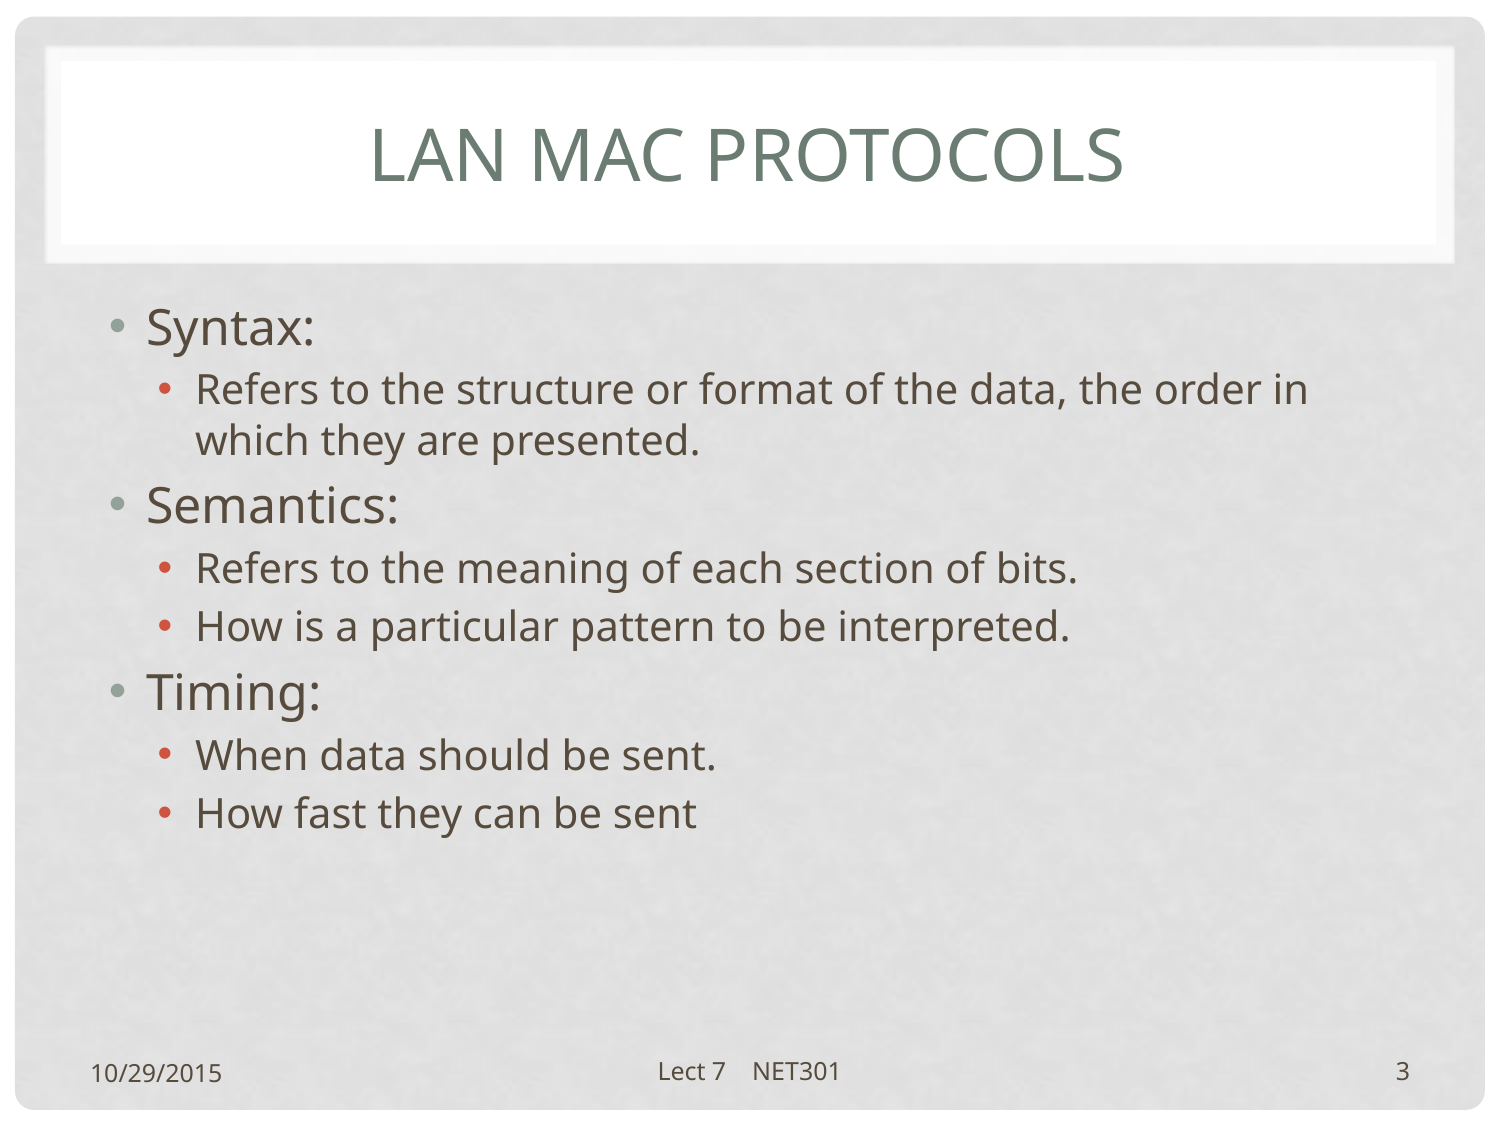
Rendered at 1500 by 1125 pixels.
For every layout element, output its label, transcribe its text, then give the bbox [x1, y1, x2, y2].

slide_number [75, 1042, 425, 1103]
footer Lect 7 NET301 [512, 1042, 988, 1103]
slide_number 3 [1074, 1042, 1425, 1103]
title LAN MAC protocols [69, 66, 1425, 238]
list Syntax: Refers to the structure or format of the data, the order in which they are presented. Semantics: Refers to the meaning of each section of bits. How is a particular pattern to be interpreted. Timing: When data should be sent. How fast they can be sent [75, 287, 1425, 1005]
